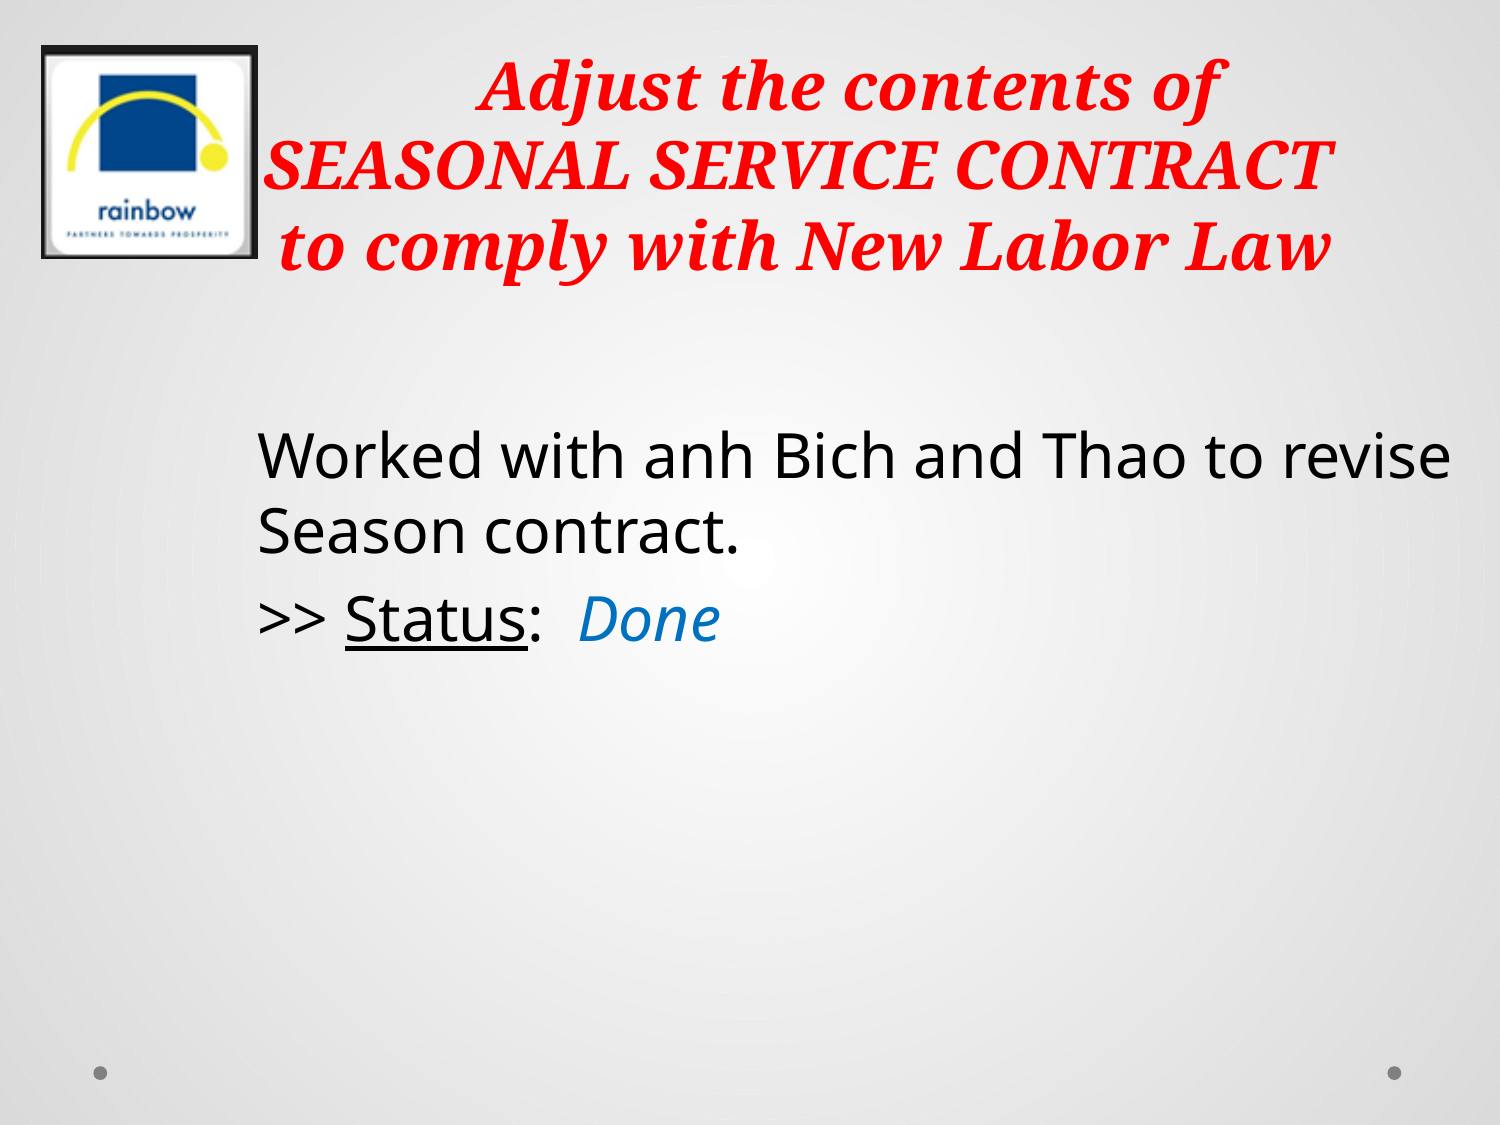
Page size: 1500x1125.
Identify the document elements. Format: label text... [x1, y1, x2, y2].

picture [40, 45, 258, 259]
title Adjust the contents of SEASONAL SERVICE CONTRACT to comply with New Labor Law [94, 30, 1500, 291]
subtitle Worked with anh Bich and Thao to revise Season contract. >> Status: Done [242, 408, 1471, 1059]
